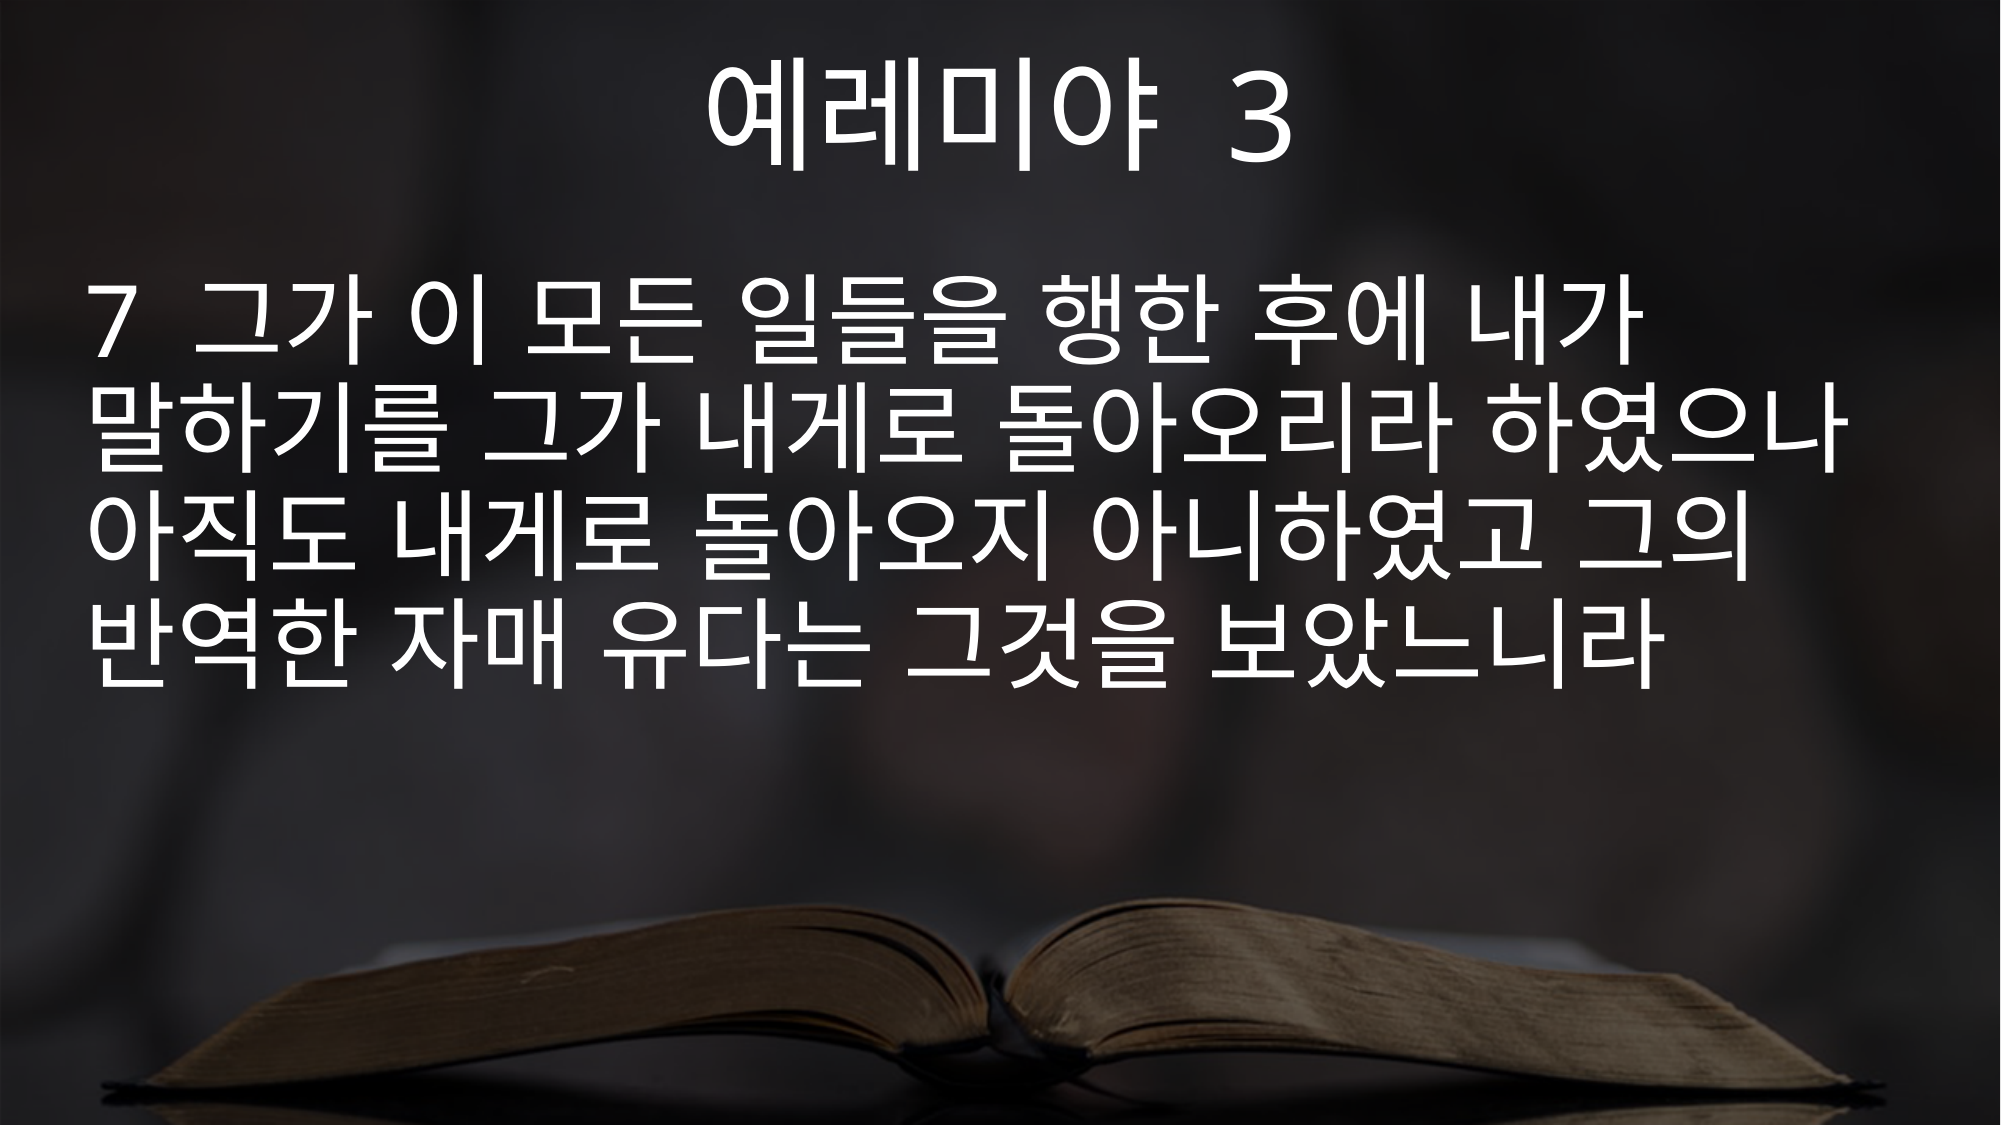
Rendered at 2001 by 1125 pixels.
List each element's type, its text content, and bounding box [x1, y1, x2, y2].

footer 예레미야 3 [0, 32, 2000, 192]
list 7 그가 이 모든 일들을 행한 후에 내가 말하기를 그가 내게로 돌아오리라 하였으나 아직도 내게로 돌아오지 아니하였고 그의 반역한 자매 유다는 그것을 보았느니라 [69, 263, 1953, 423]
picture [0, 0, 2001, 1125]
